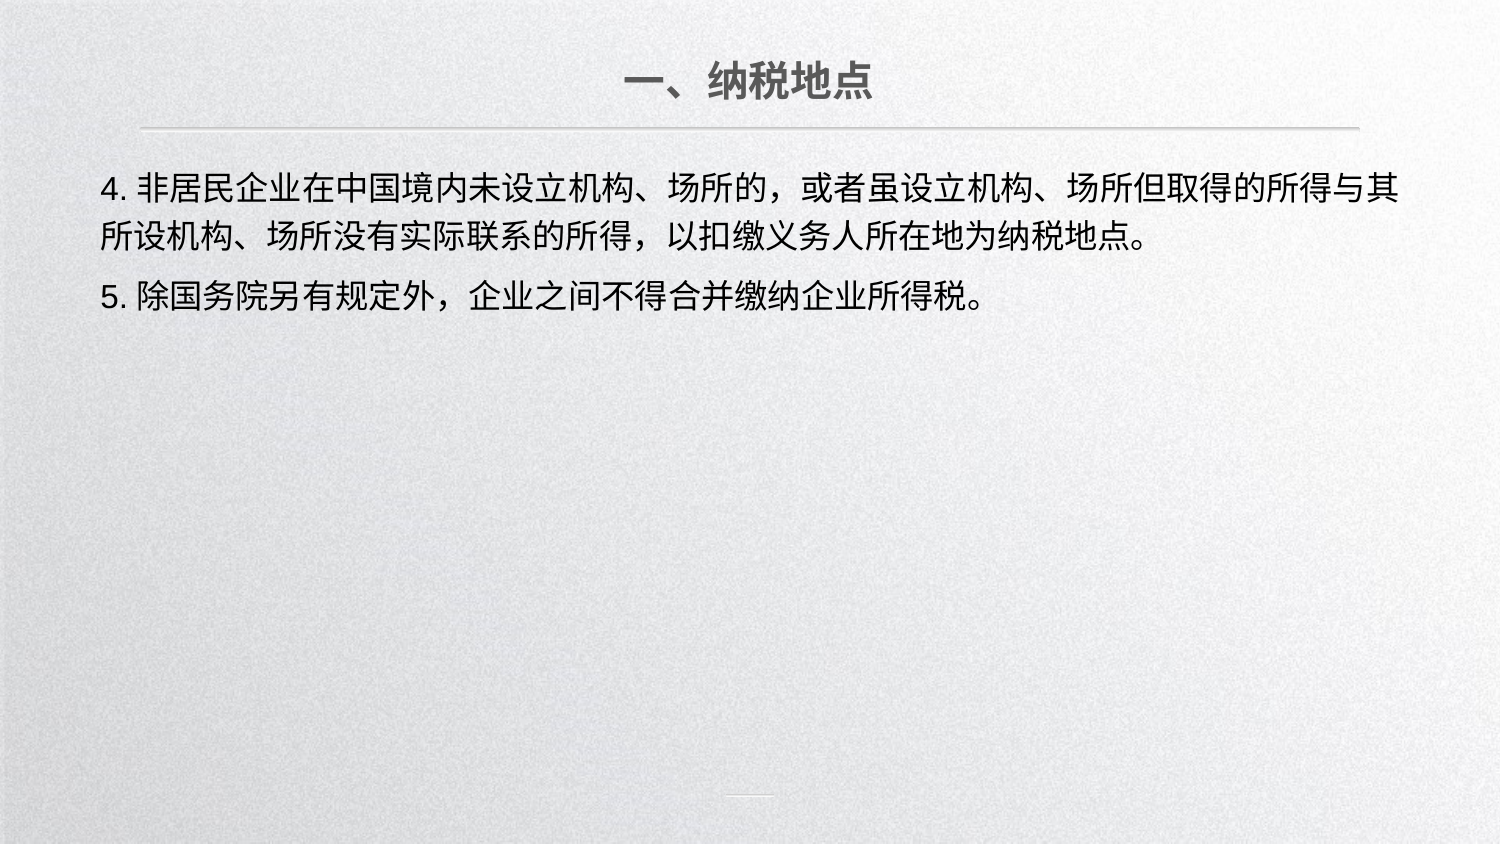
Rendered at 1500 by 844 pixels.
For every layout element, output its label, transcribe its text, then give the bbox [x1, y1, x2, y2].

picture [0, 0, 1500, 844]
text_box 一、纳税地点 [459, 49, 1038, 111]
text_box 4.非居民企业在中国境内未设立机构、场所的，或者虽设立机构、场所但取得的所得与其所设机构、场所没有实际联系的所得，以扣缴义务人所在地为纳税地点。 5.除国务院另有规定外，企业之间不得合并缴纳企业所得税。 [100, 159, 1400, 316]
